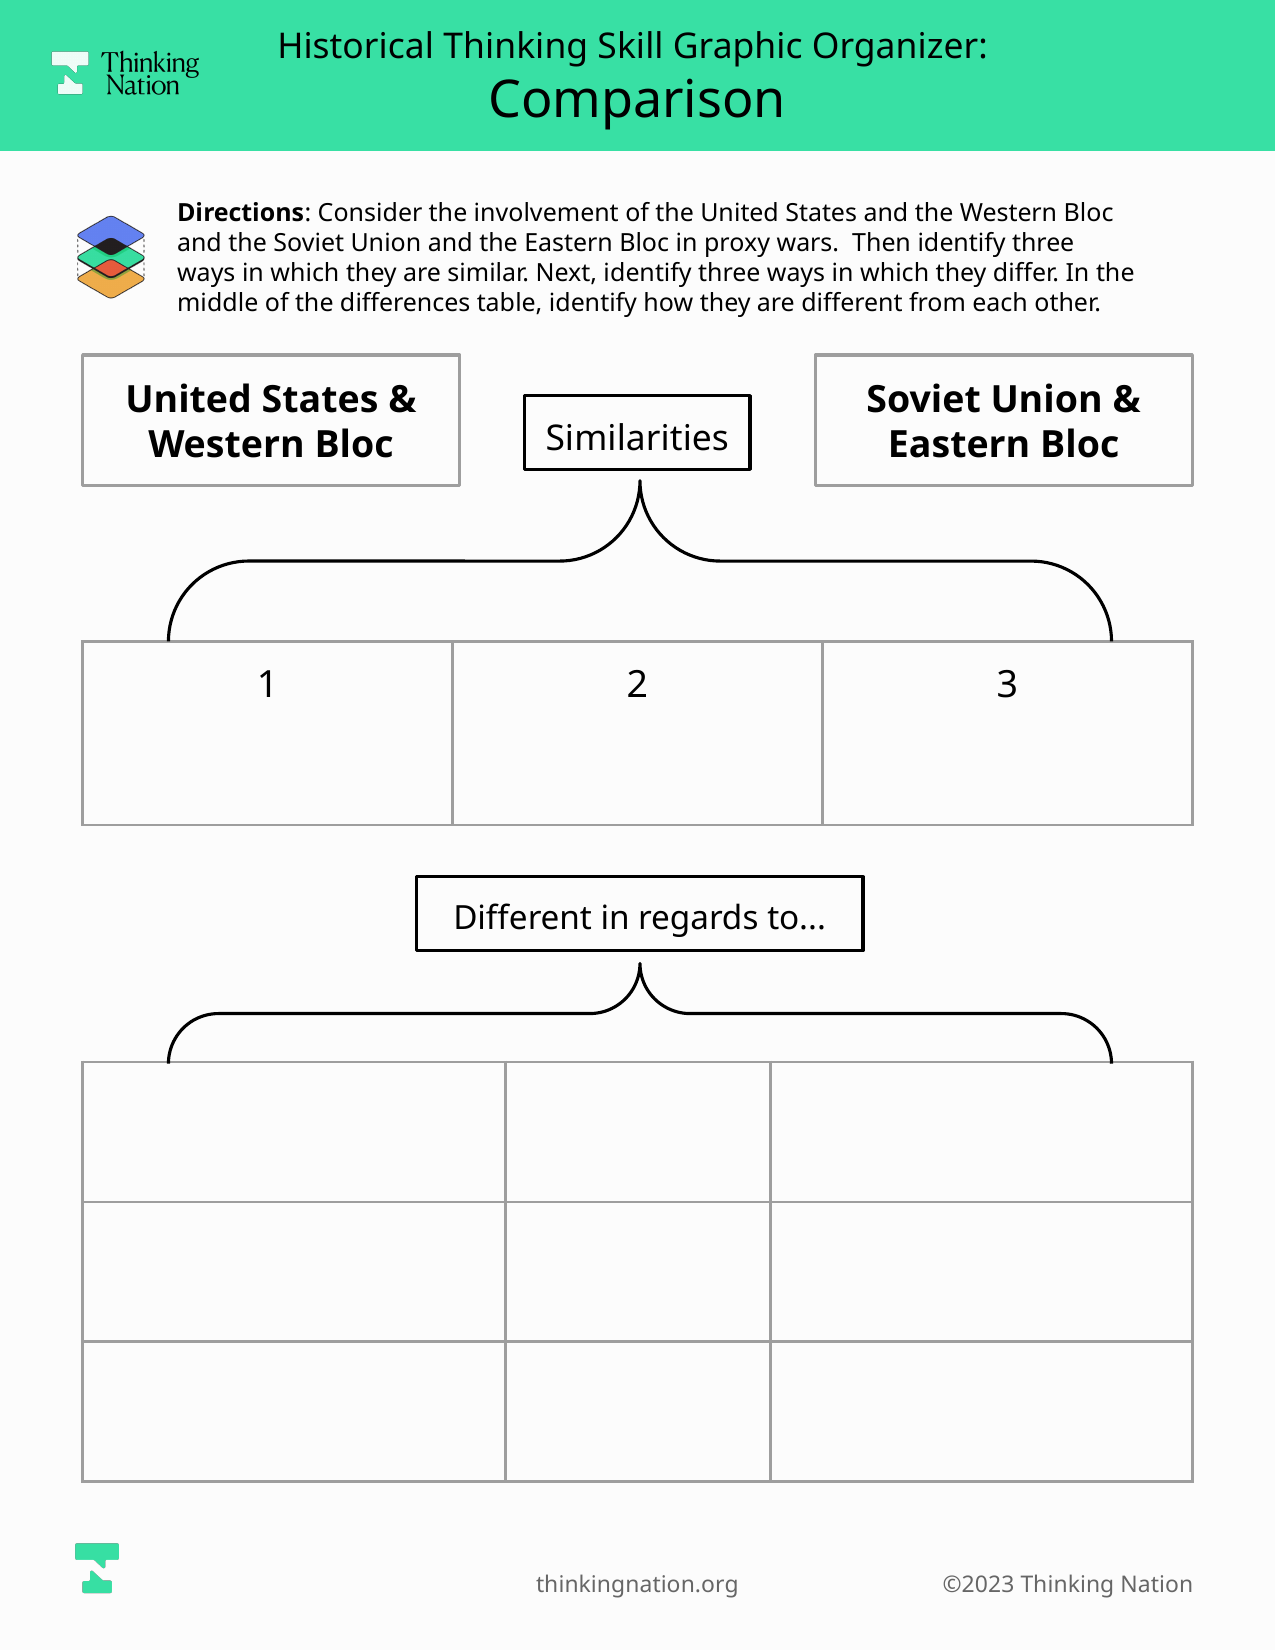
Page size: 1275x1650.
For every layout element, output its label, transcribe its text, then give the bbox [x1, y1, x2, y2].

text_box ©2023 Thinking Nation [907, 1553, 1210, 1605]
table_header 2 [454, 643, 821, 824]
table_cell [84, 1343, 504, 1480]
picture [62, 1533, 132, 1603]
table_cell [507, 1203, 769, 1340]
table_cell [772, 1343, 1191, 1480]
table_header [772, 1063, 1191, 1201]
text_box [168, 480, 1112, 642]
text_box [168, 963, 1112, 1064]
table_cell [84, 1203, 504, 1340]
text_box Soviet Union & Eastern Bloc [815, 354, 1193, 486]
text_box Different in regards to... [416, 876, 864, 951]
table_header [84, 1063, 504, 1201]
text_box thinkingnation.org [486, 1553, 789, 1605]
table_header 1 [84, 643, 451, 824]
table_cell [507, 1343, 769, 1480]
text_box Similarities [524, 395, 751, 470]
picture [56, 201, 166, 312]
table_cell [772, 1203, 1191, 1340]
picture [35, 37, 205, 108]
table_header [507, 1064, 769, 1201]
text_box United States & Western Bloc [82, 354, 460, 486]
text_box Historical Thinking Skill Graphic Organizer: Comparison [0, 0, 1275, 151]
text_box Directions: Consider the involvement of the United States and the Western Bloc and the Soviet Union and the Eastern Bloc in proxy wars. Then identify three ways in which they are similar. Next, identify three ways in which they differ. In the middle of the differences table, identify how they are different from each other. [158, 191, 1158, 323]
table_header 3 [824, 643, 1191, 824]
